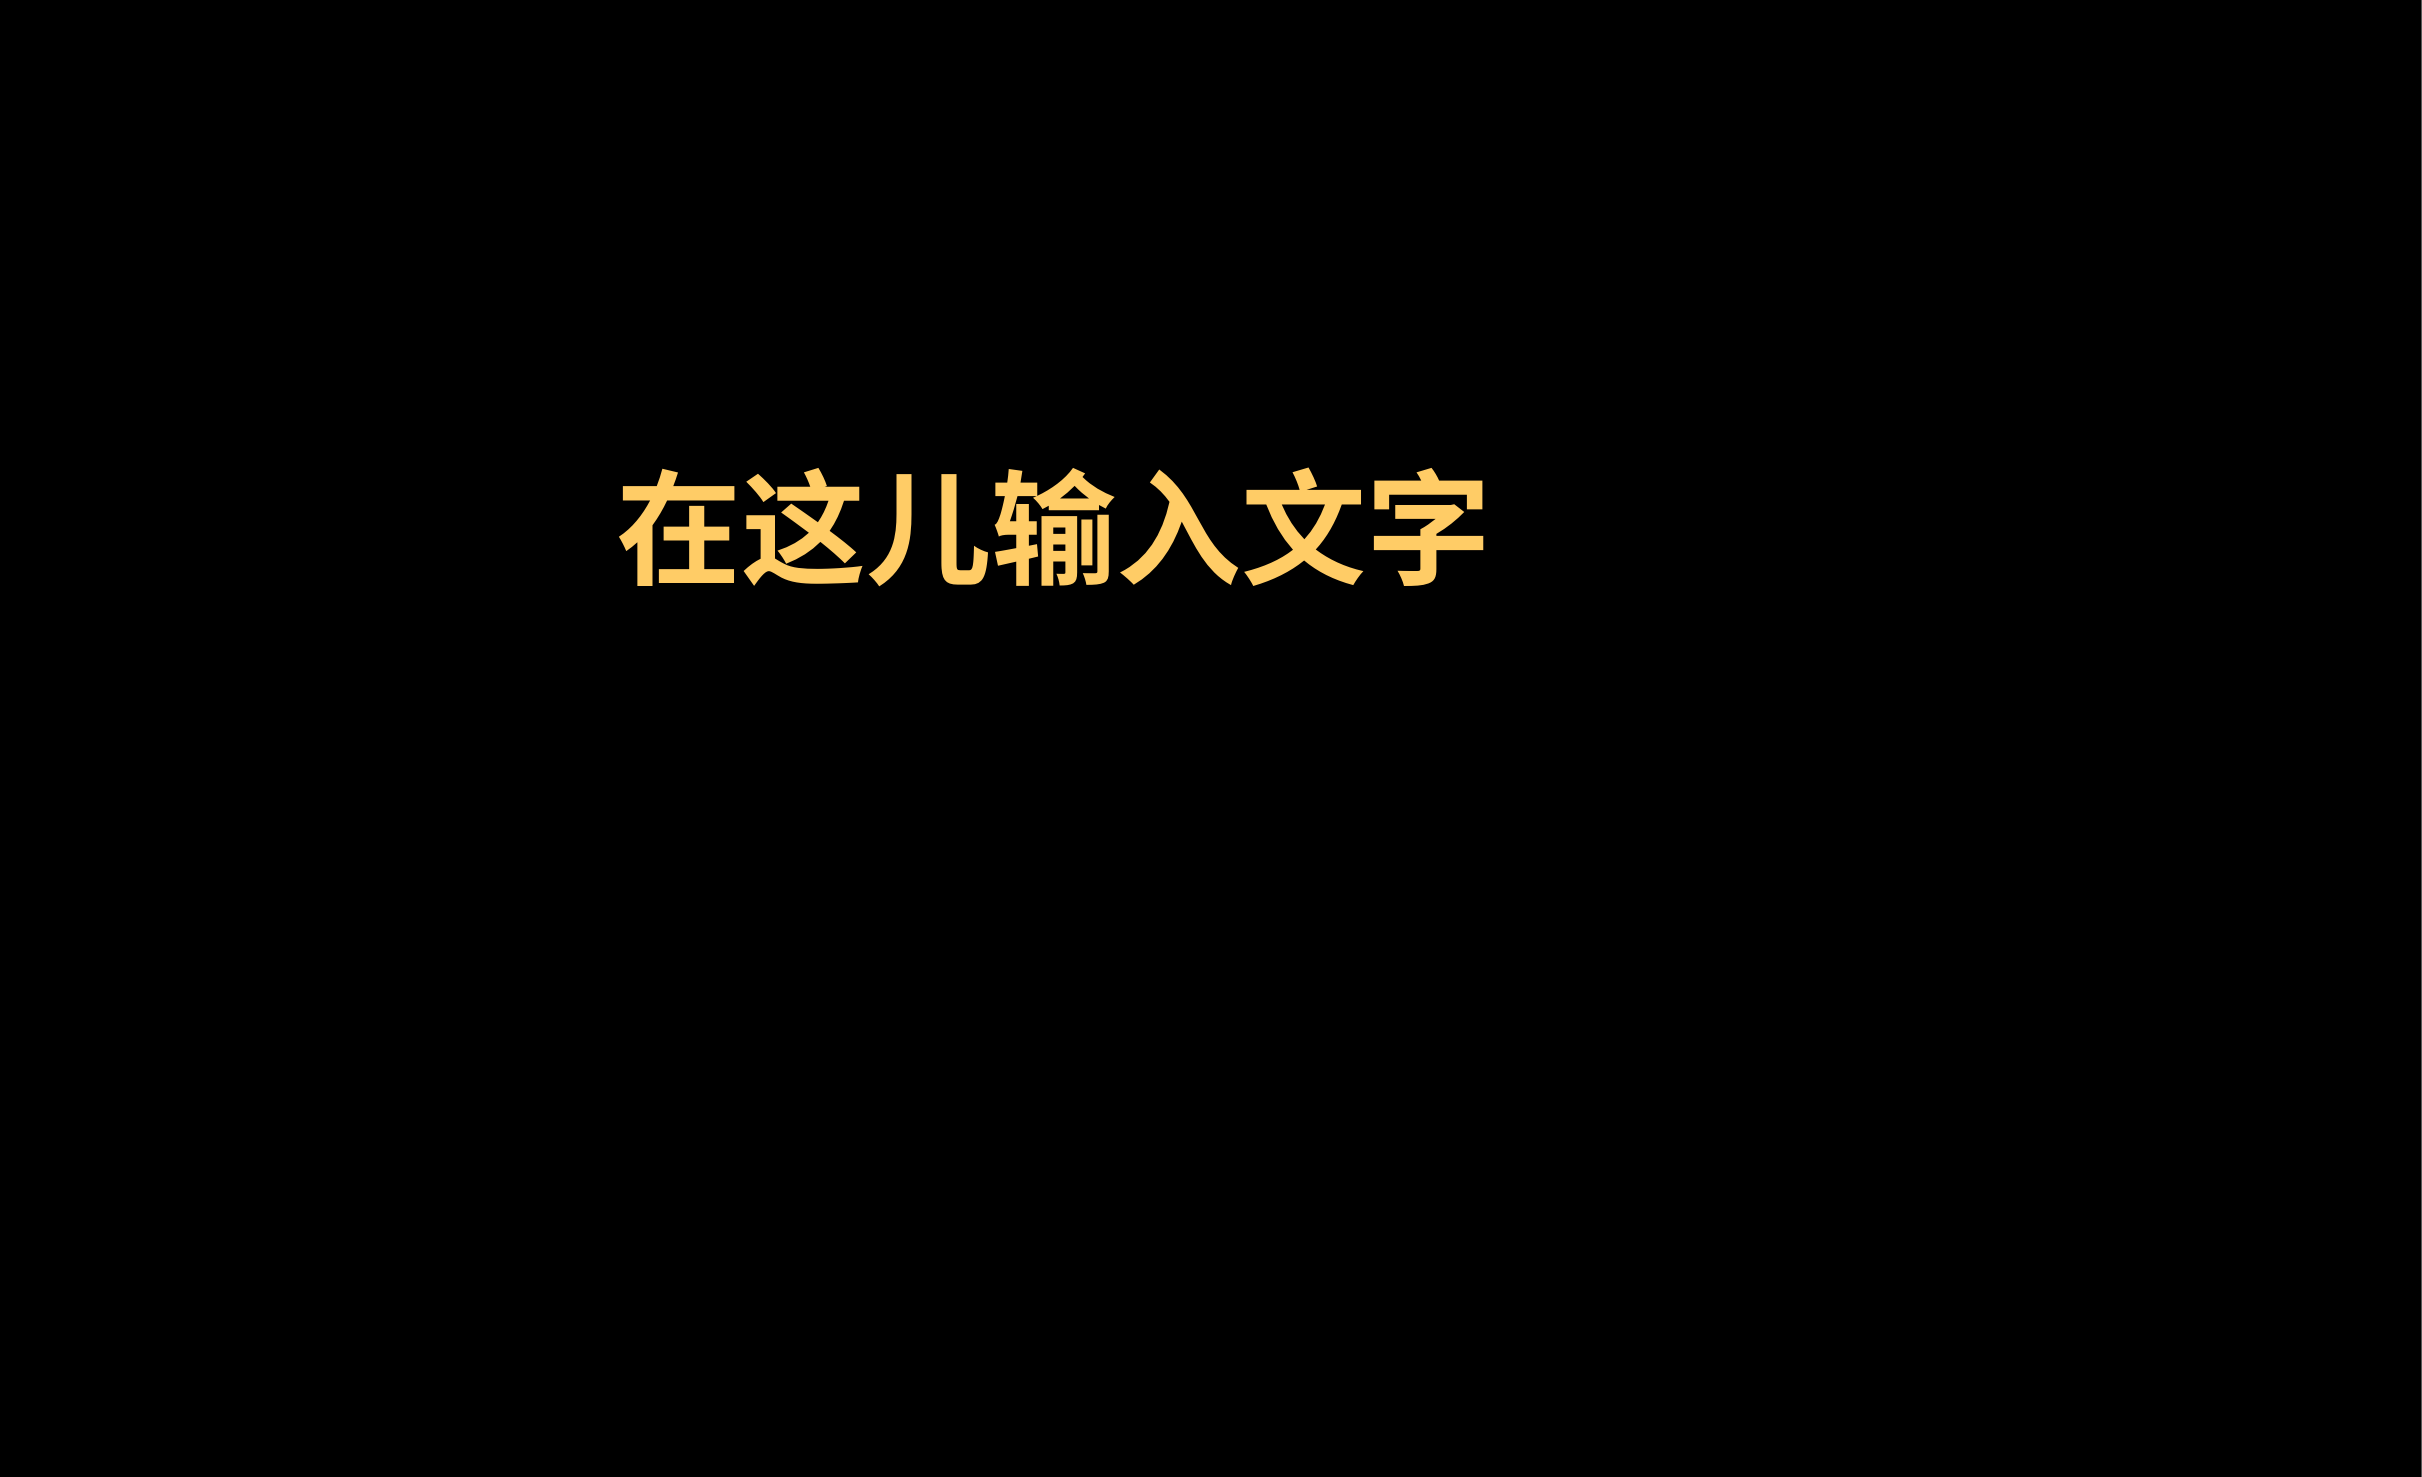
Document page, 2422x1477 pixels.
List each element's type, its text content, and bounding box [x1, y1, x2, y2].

text_box 在这儿输入文字 [601, 442, 1507, 608]
